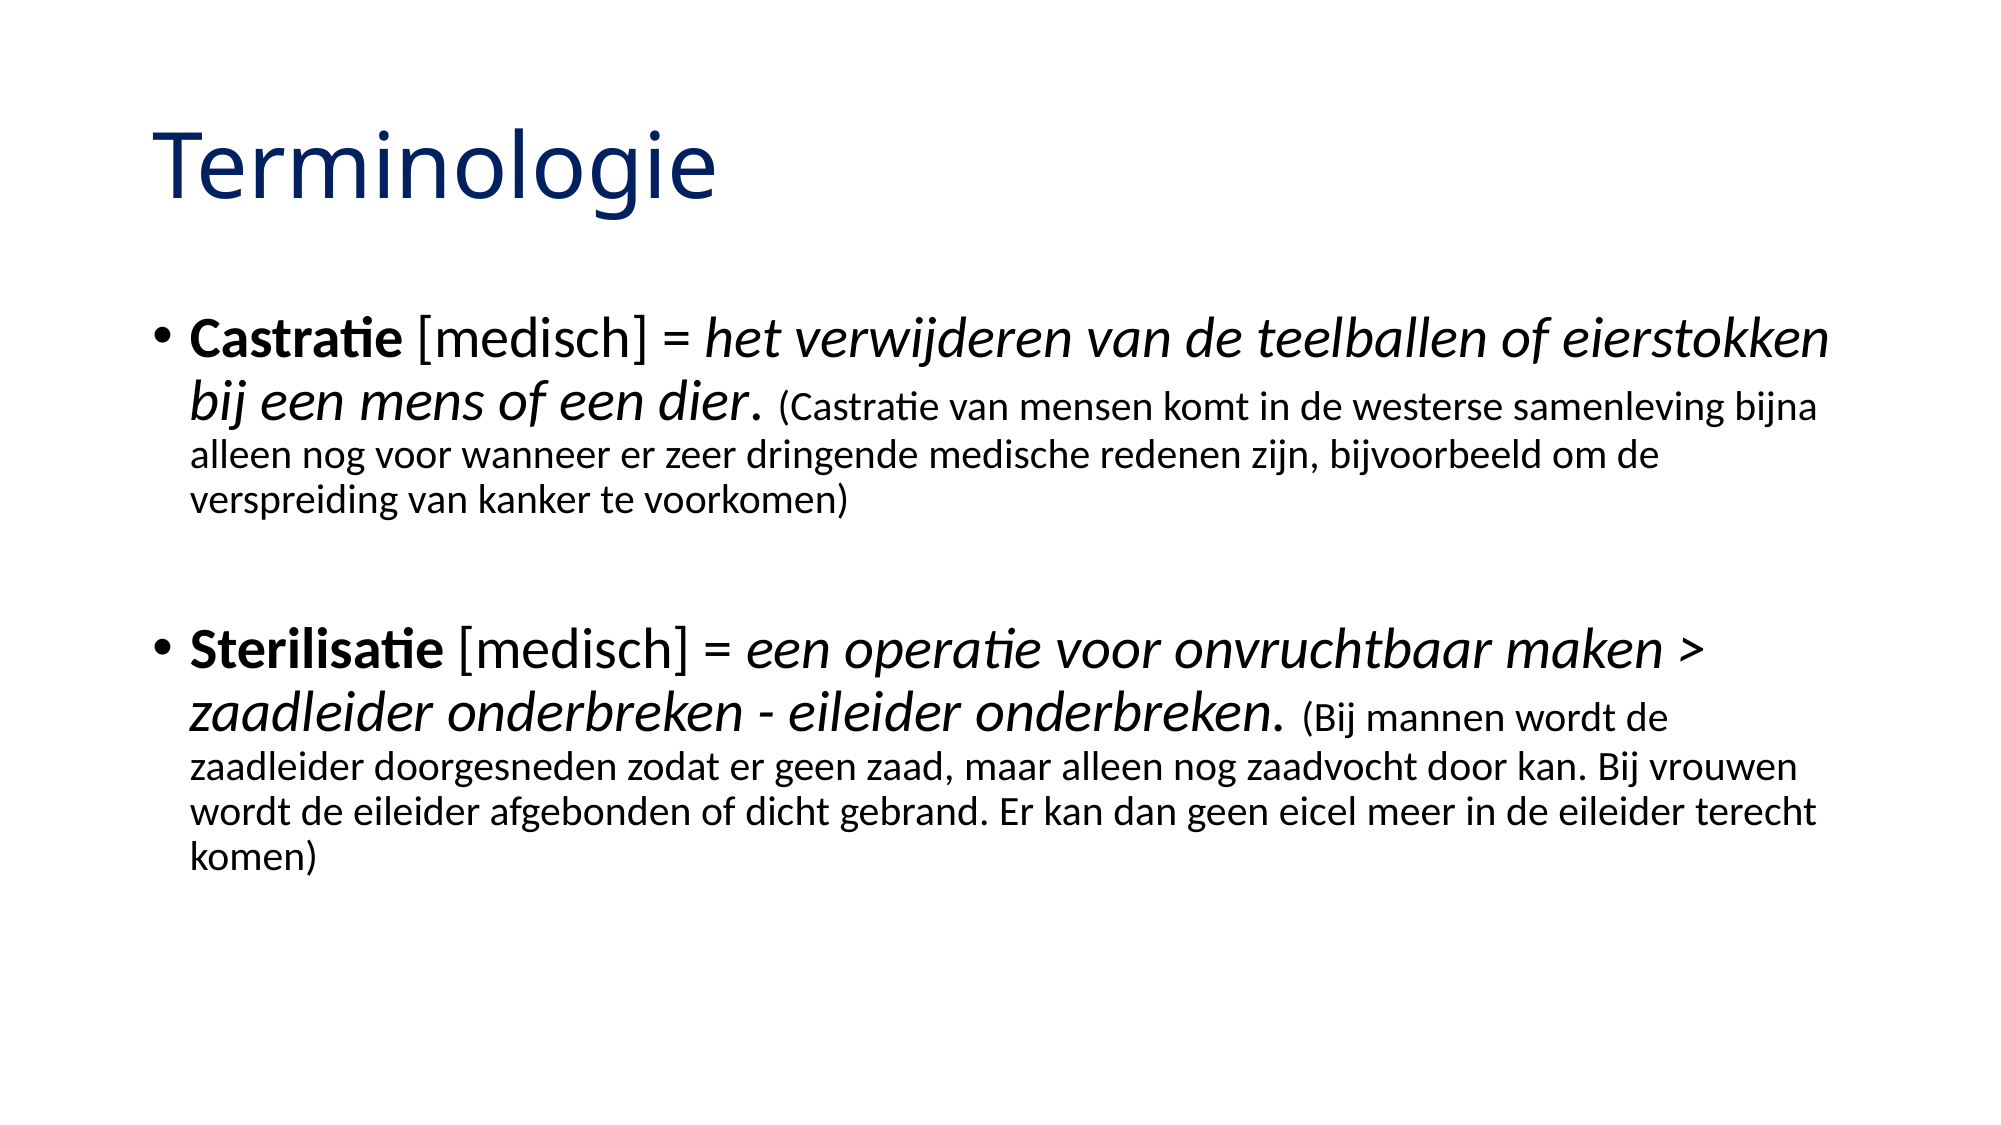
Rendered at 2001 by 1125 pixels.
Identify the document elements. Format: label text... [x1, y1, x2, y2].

title Terminologie [137, 59, 1863, 278]
list Castratie [medisch] = het verwijderen van de teelballen of eierstokken bij een mens of een dier. (Castratie van mensen komt in de westerse samenleving bijna alleen nog voor wanneer er zeer dringende medische redenen zijn, bijvoorbeeld om de verspreiding van kanker te voorkomen) Sterilisatie [medisch] = een operatie voor onvruchtbaar maken > zaadleider onderbreken - eileider onderbreken. (Bij mannen wordt de zaadleider doorgesneden zodat er geen zaad, maar alleen nog zaadvocht door kan. Bij vrouwen wordt de eileider afgebonden of dicht gebrand. Er kan dan geen eicel meer in de eileider terecht komen) [137, 299, 1863, 1014]
